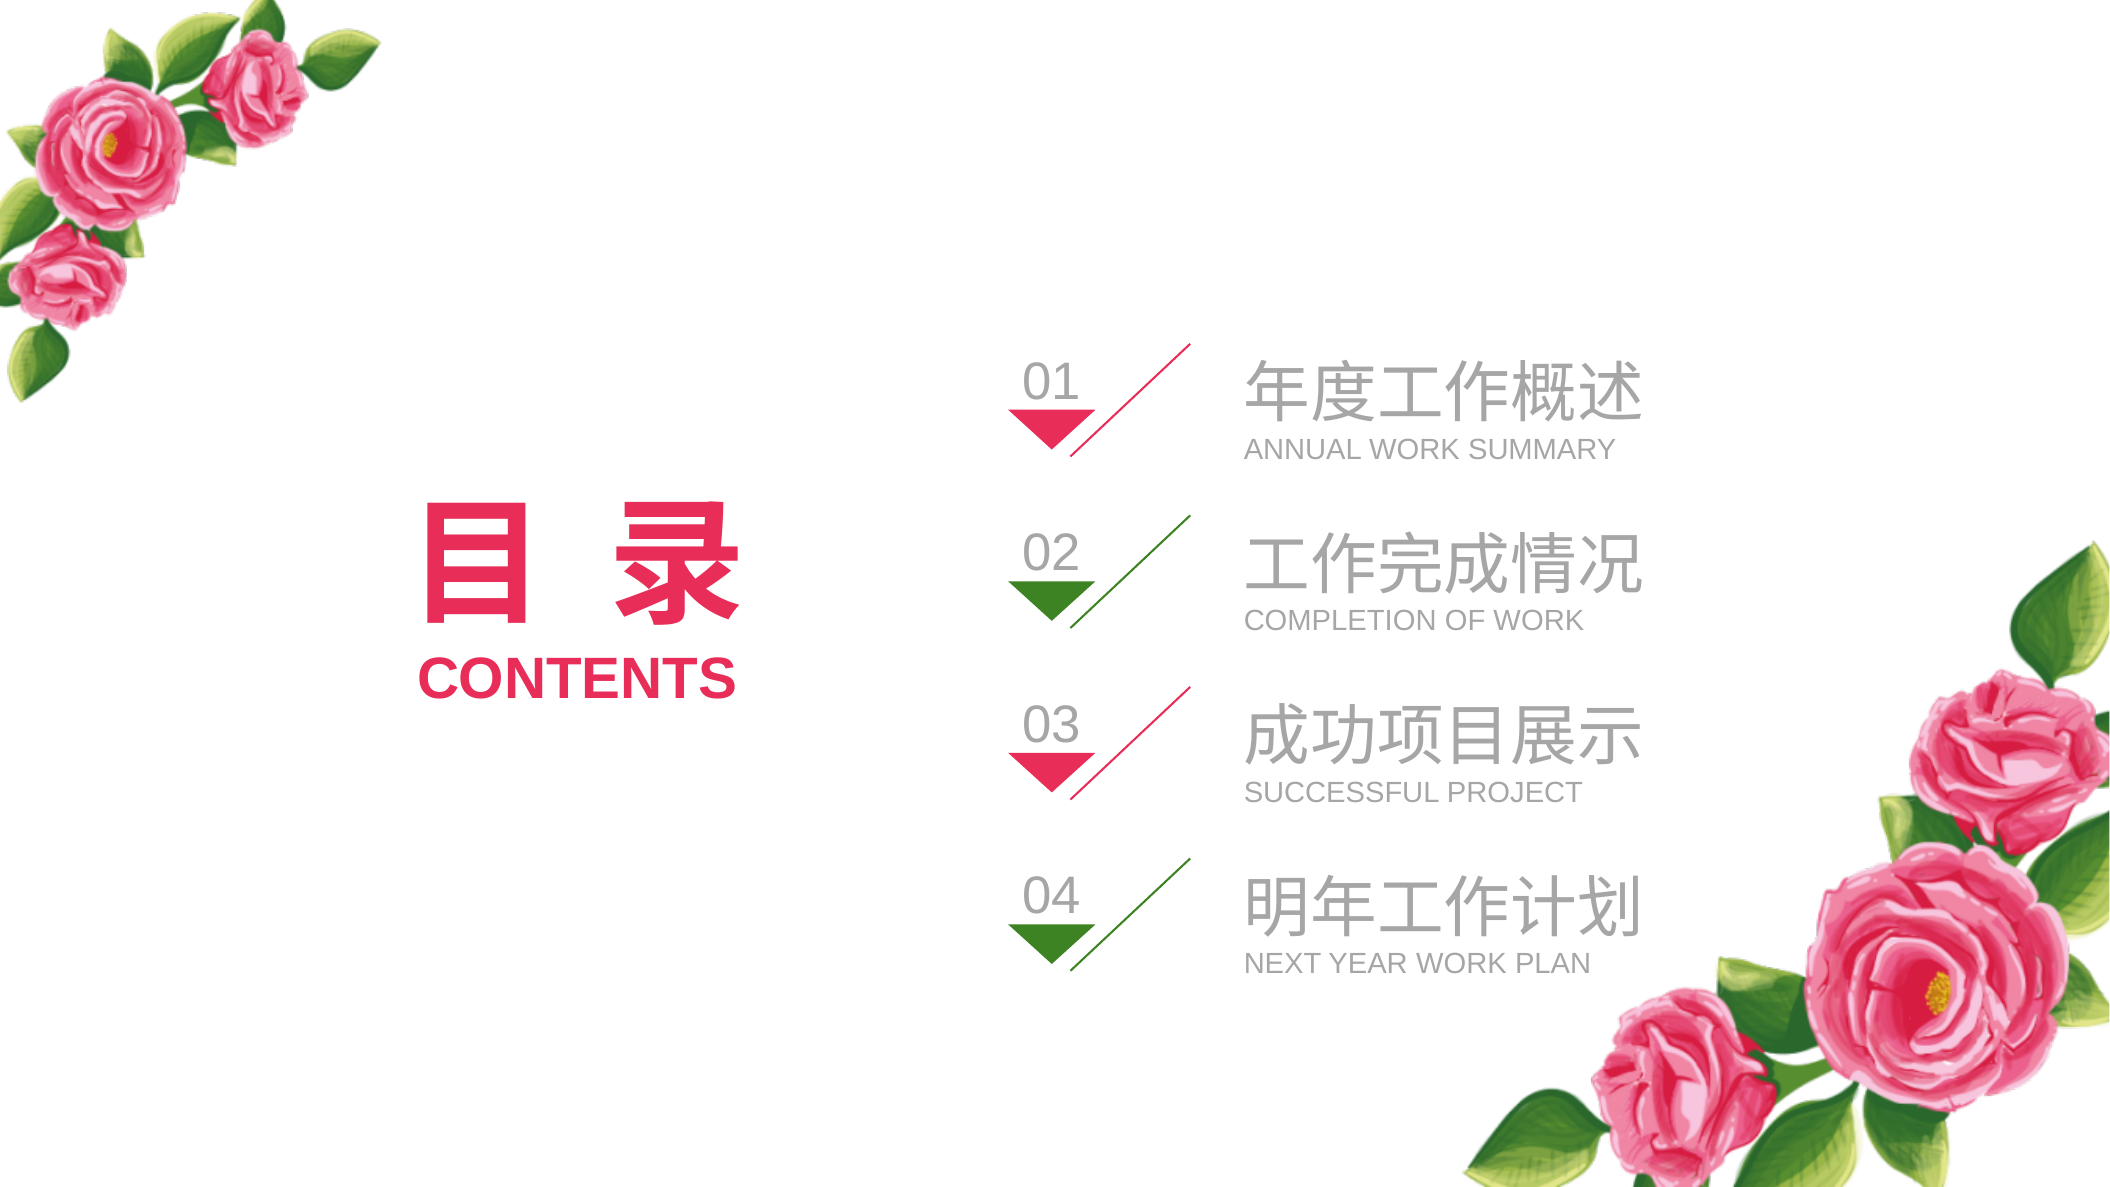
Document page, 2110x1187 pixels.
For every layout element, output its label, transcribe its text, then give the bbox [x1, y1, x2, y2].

text_box 成功项目展示 SUCCESSFUL PROJECT [1243, 693, 1747, 809]
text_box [1005, 343, 1191, 457]
text_box 明年工作计划 NEXT YEAR WORK PLAN [1243, 864, 1747, 980]
text_box 目 录 [341, 474, 813, 640]
text_box 工作完成情况 COMPLETION OF WORK [1243, 521, 1747, 637]
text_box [1005, 686, 1191, 800]
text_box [1005, 515, 1191, 629]
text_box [1005, 858, 1191, 971]
text_box 年度工作概述 ANNUAL WORK SUMMARY [1243, 350, 1747, 466]
text_box [0, 0, 2110, 1187]
text_box CONTENTS [343, 640, 811, 711]
